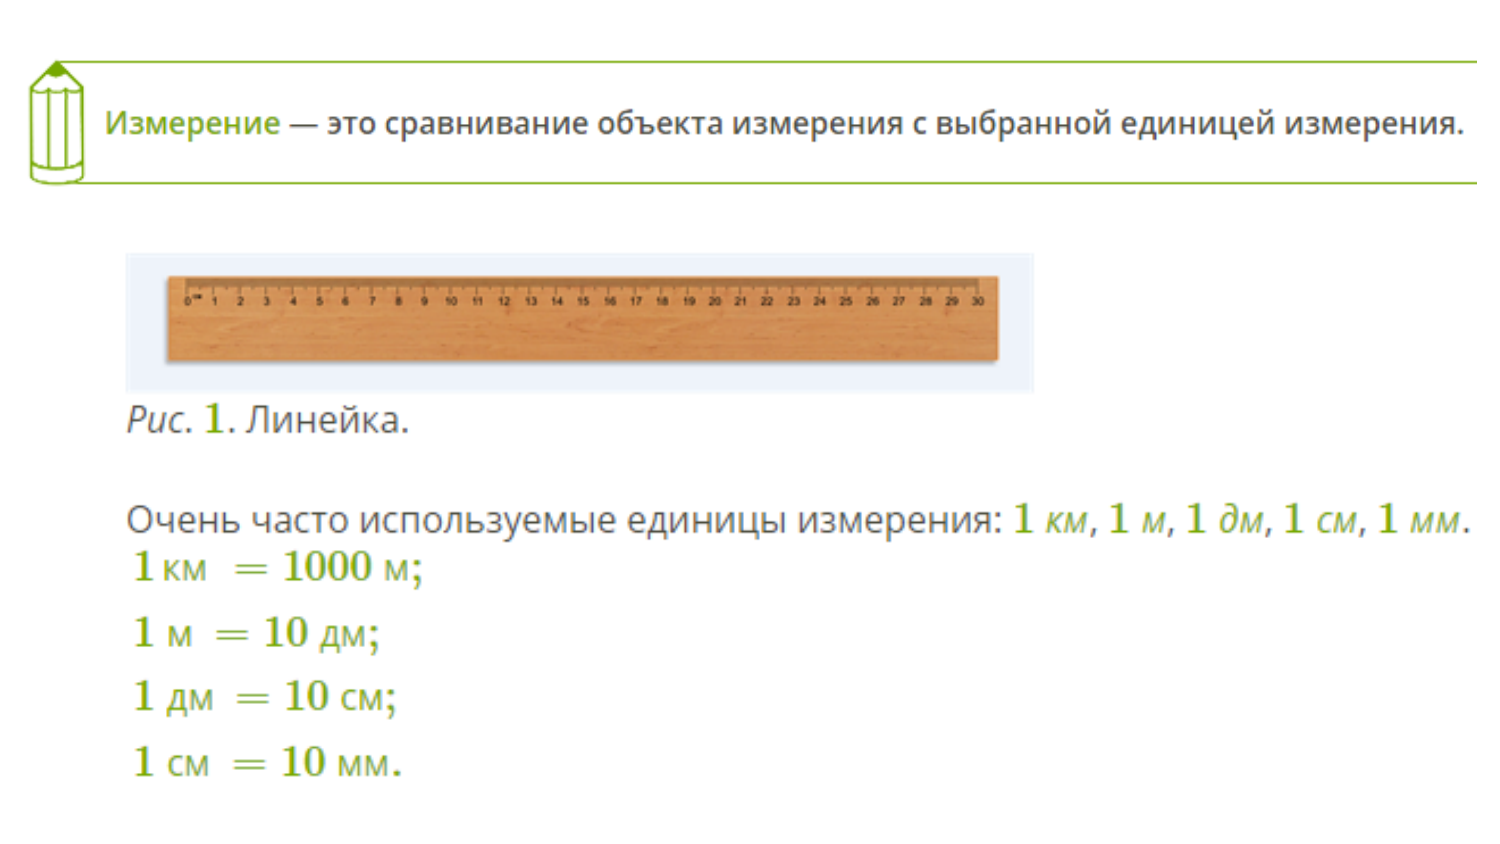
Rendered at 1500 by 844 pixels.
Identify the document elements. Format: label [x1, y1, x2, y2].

picture [106, 222, 1500, 798]
picture [23, 46, 1477, 200]
